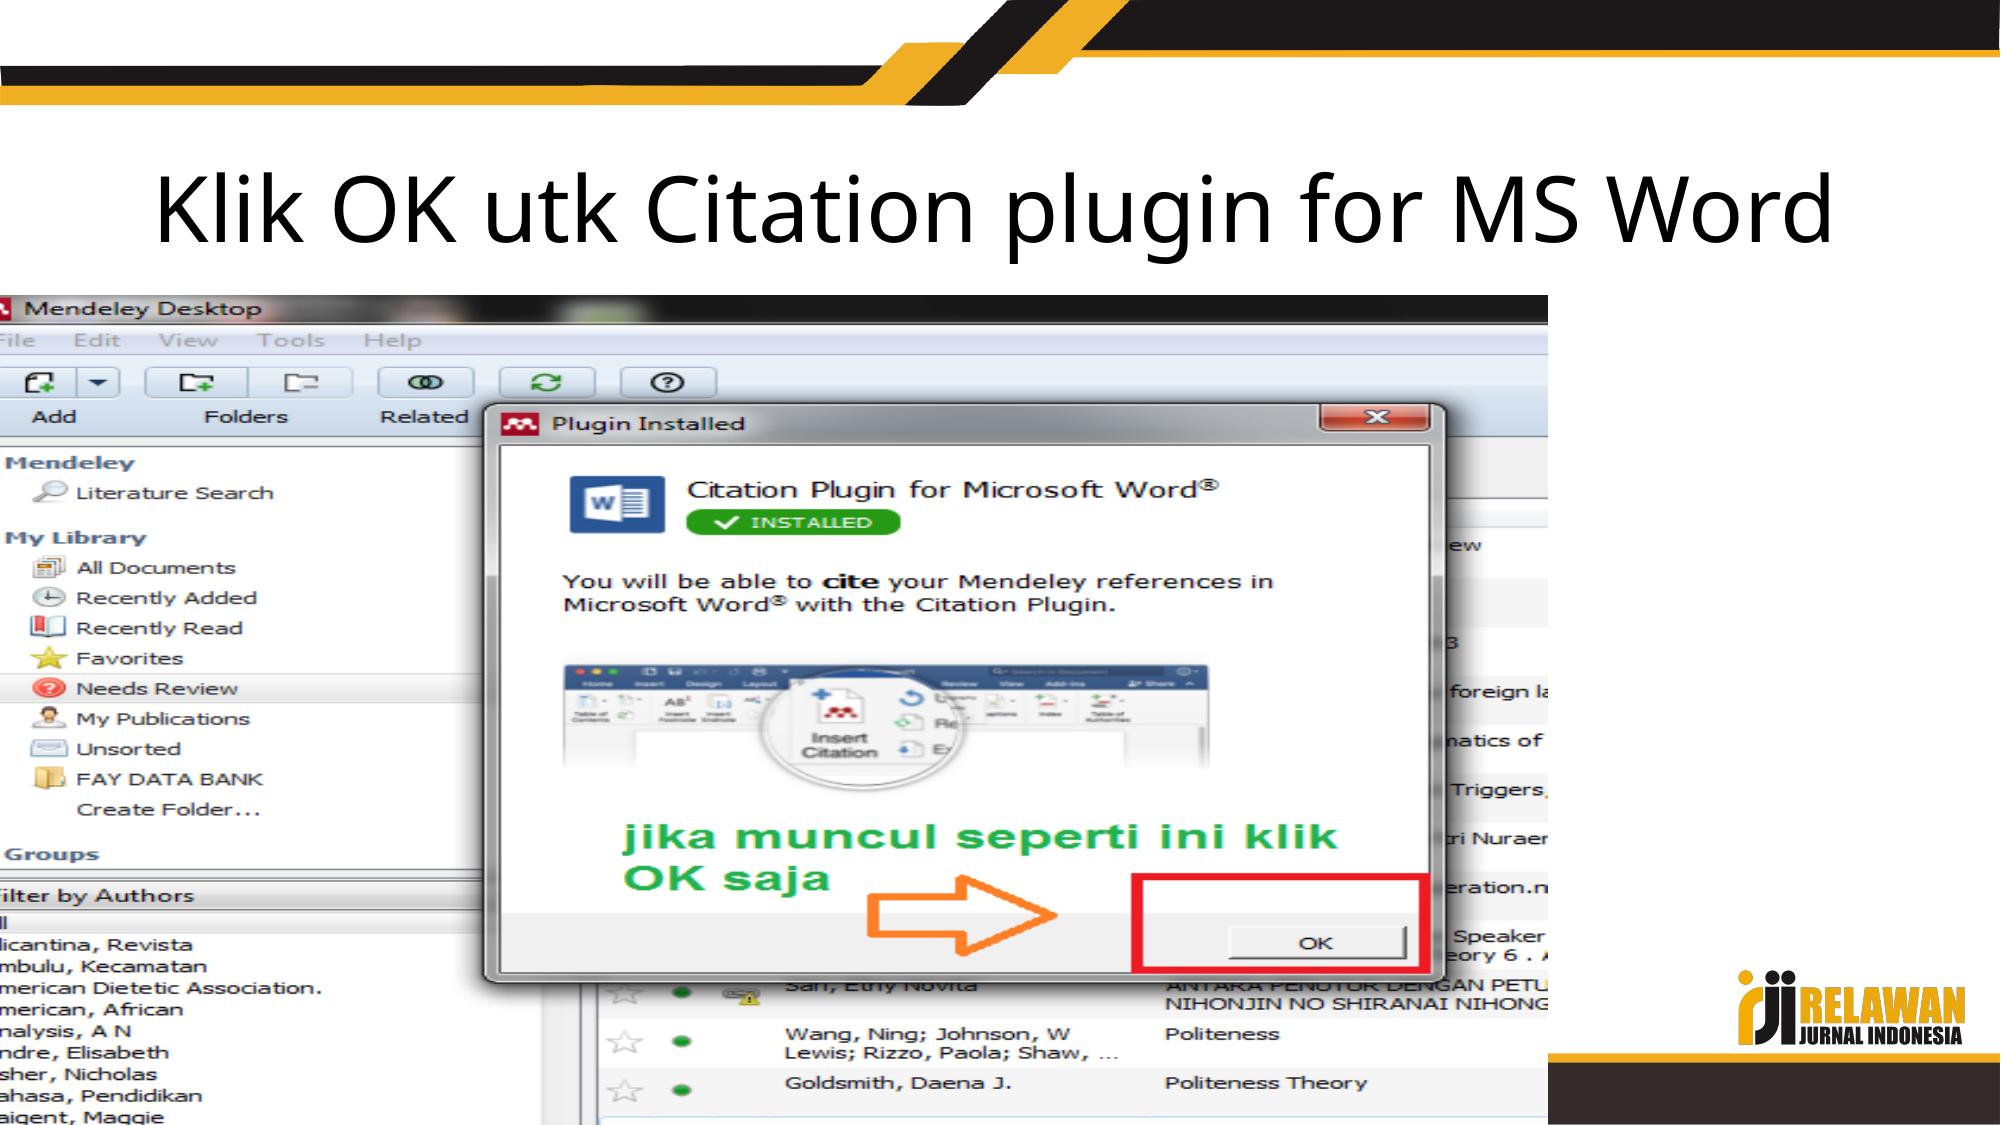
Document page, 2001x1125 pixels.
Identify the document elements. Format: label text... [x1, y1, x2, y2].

title Klik OK utk Citation plugin for MS Word [137, 111, 1863, 314]
picture [1548, 967, 2000, 1125]
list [0, 295, 1548, 1125]
picture [0, 0, 2000, 106]
